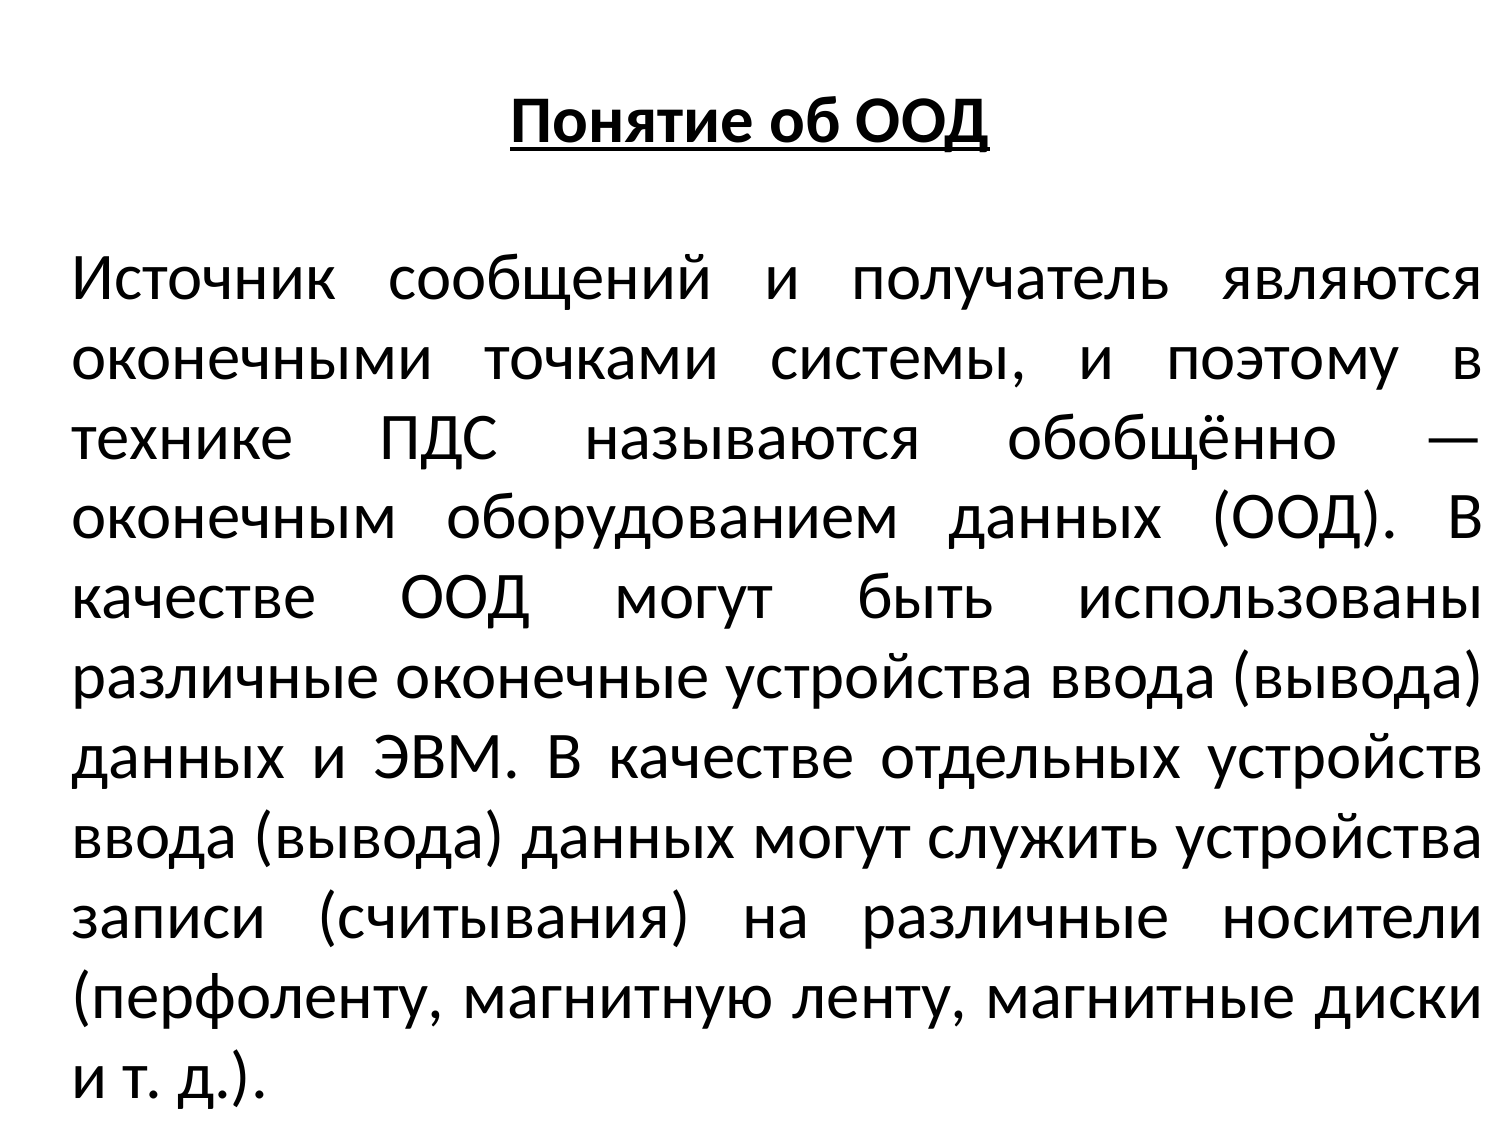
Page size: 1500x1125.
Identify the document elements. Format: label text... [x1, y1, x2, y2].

list Источник сообщений и получатель являются оконечными точками системы, и поэтому в технике ПДС называются обобщённо — оконечным оборудованием данных (ООД). В качестве ООД могут быть использованы различные оконечные устройства ввода (вывода) данных и ЭВМ. В качестве отдельных устройств ввода (вывода) данных могут служить устройства записи (считывания) на различные носители (перфоленту, магнитную ленту, магнитные диски и т. д.). [0, 224, 1500, 1125]
title Понятие об ООД [75, 45, 1425, 188]
